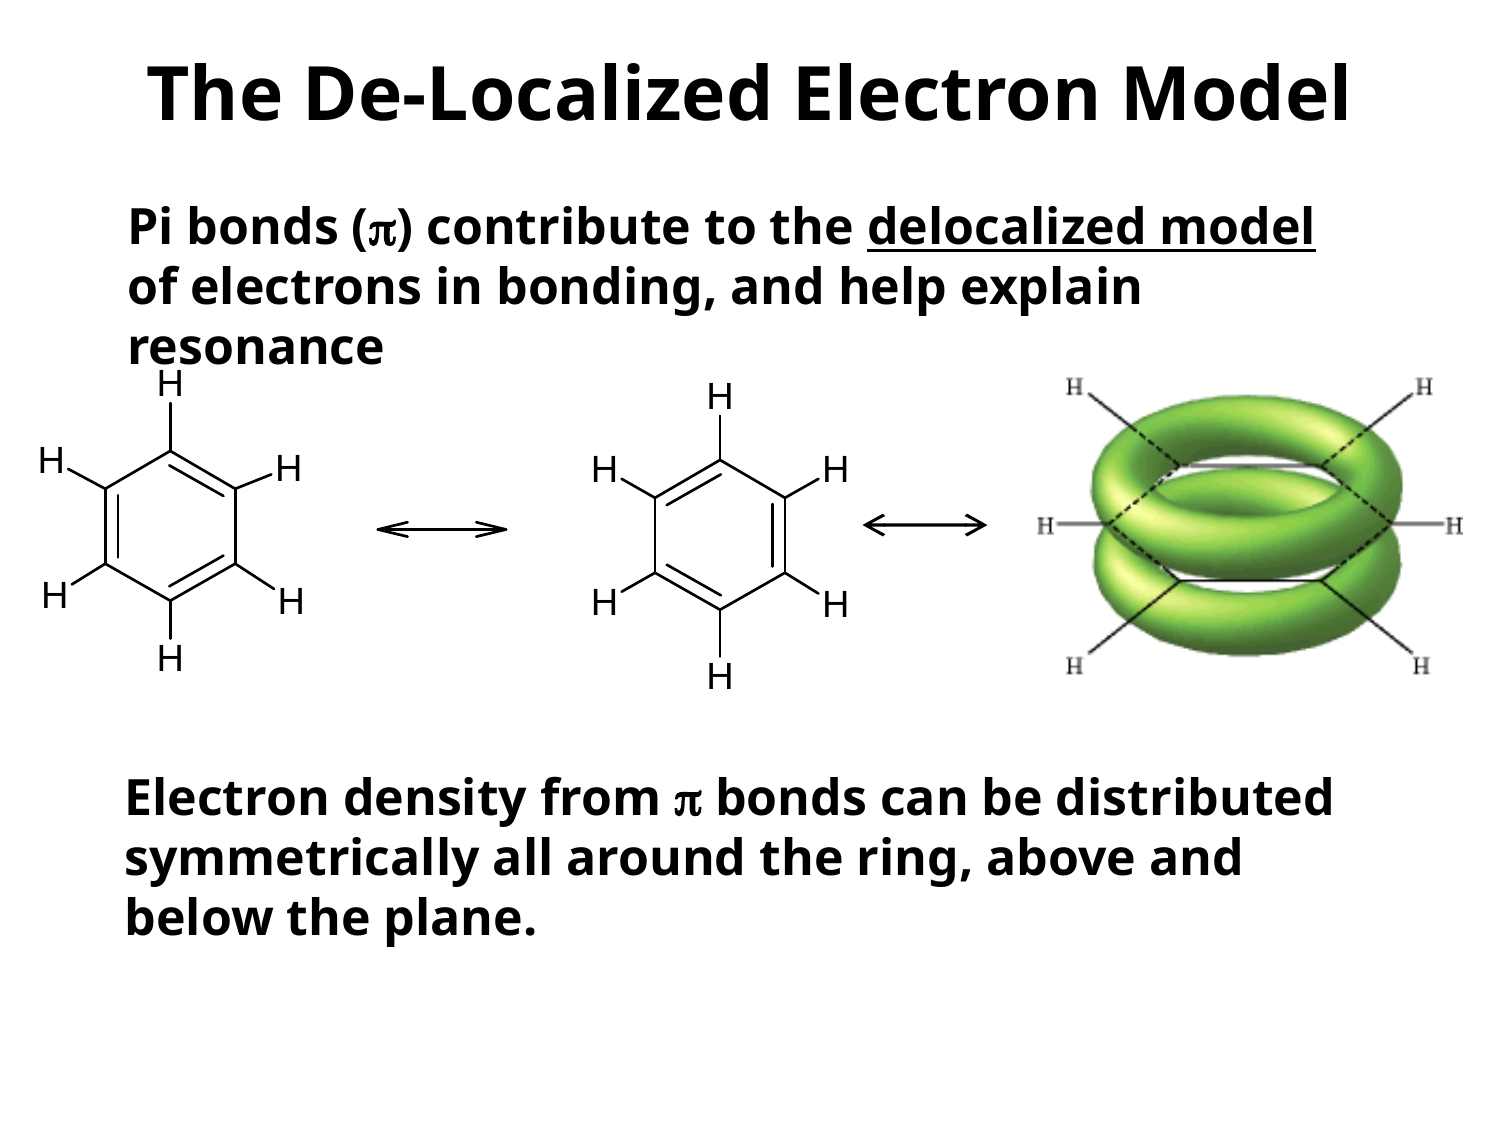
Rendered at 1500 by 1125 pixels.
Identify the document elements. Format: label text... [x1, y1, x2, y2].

text_box [862, 513, 988, 537]
text_box Electron density from  bonds can be distributed symmetrically all around the ring, above and below the plane. [109, 757, 1413, 953]
text_box Pi bonds () contribute to the delocalized model of electrons in bonding, and help explain resonance [112, 187, 1388, 383]
picture [1037, 374, 1463, 679]
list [37, 362, 851, 699]
title The De-Localized Electron Model [74, 24, 1426, 156]
